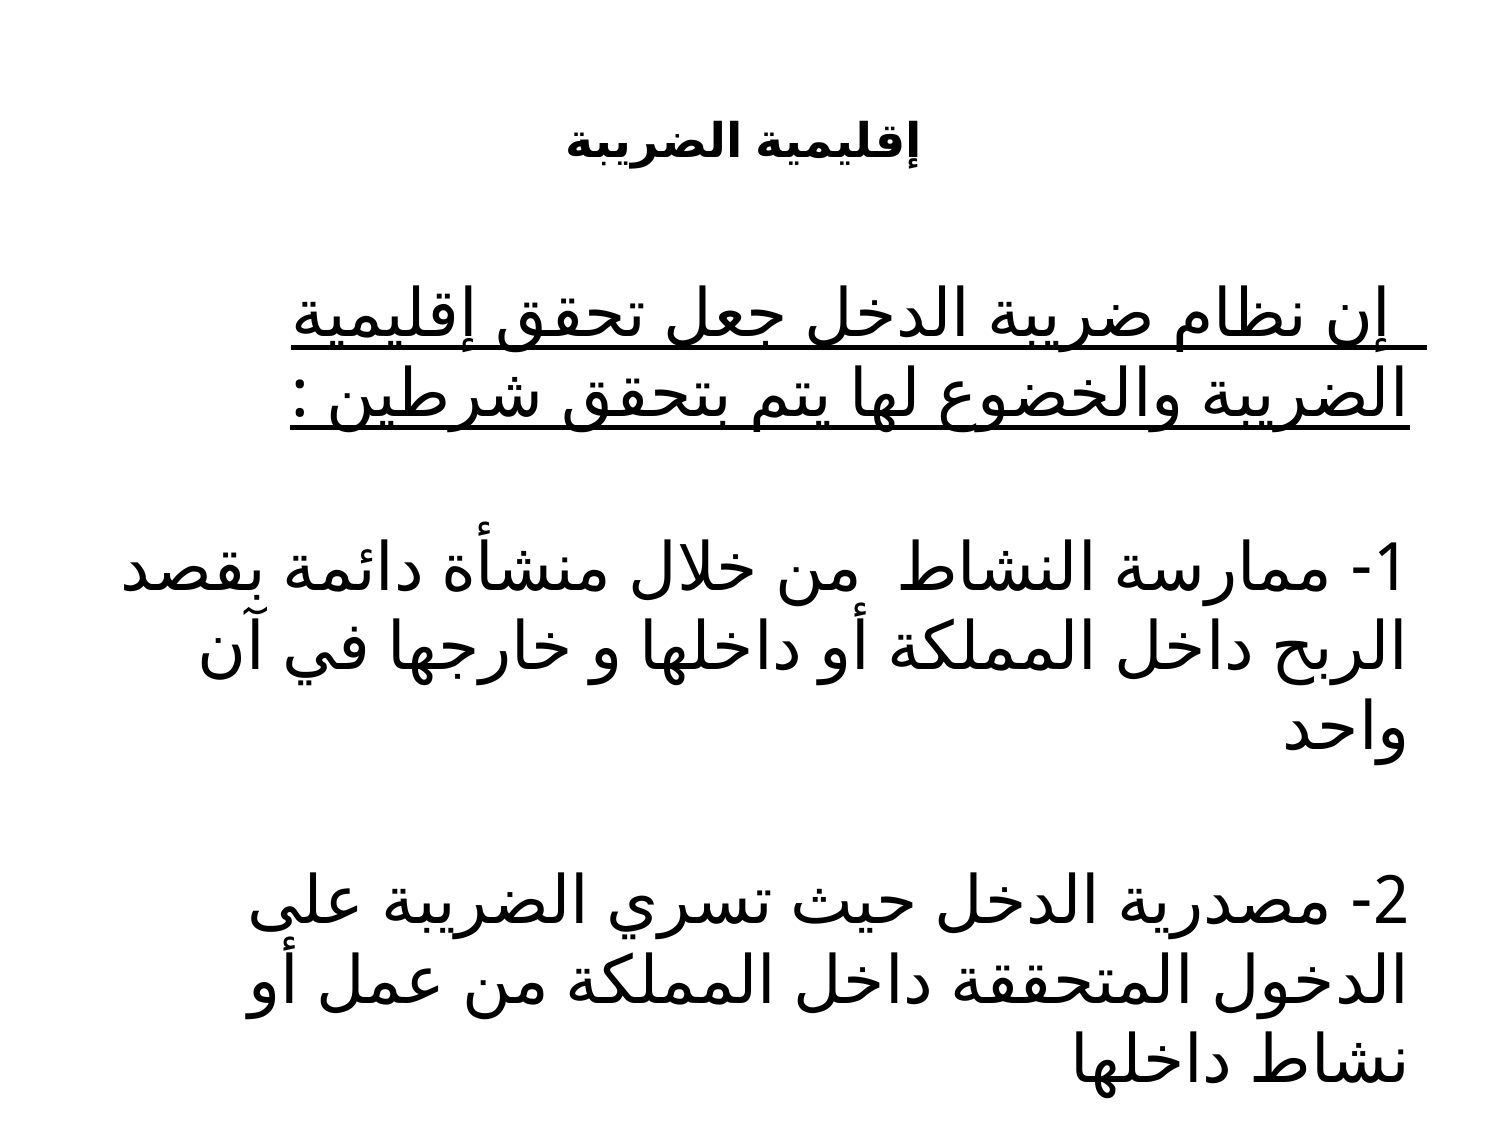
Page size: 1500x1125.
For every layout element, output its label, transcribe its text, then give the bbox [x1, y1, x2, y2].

title إقليمية الضريبة [75, 45, 1425, 233]
list إن نظام ضريبة الدخل جعل تحقق إقليمية الضريبة والخضوع لها يتم بتحقق شرطين : 1- ممارسة النشاط من خلال منشأة دائمة بقصد الربح داخل المملكة أو داخلها و خارجها في آن واحد 2- مصدرية الدخل حيث تسري الضريبة على الدخول المتحققة داخل المملكة من عمل أو نشاط داخلها [75, 262, 1425, 1005]
